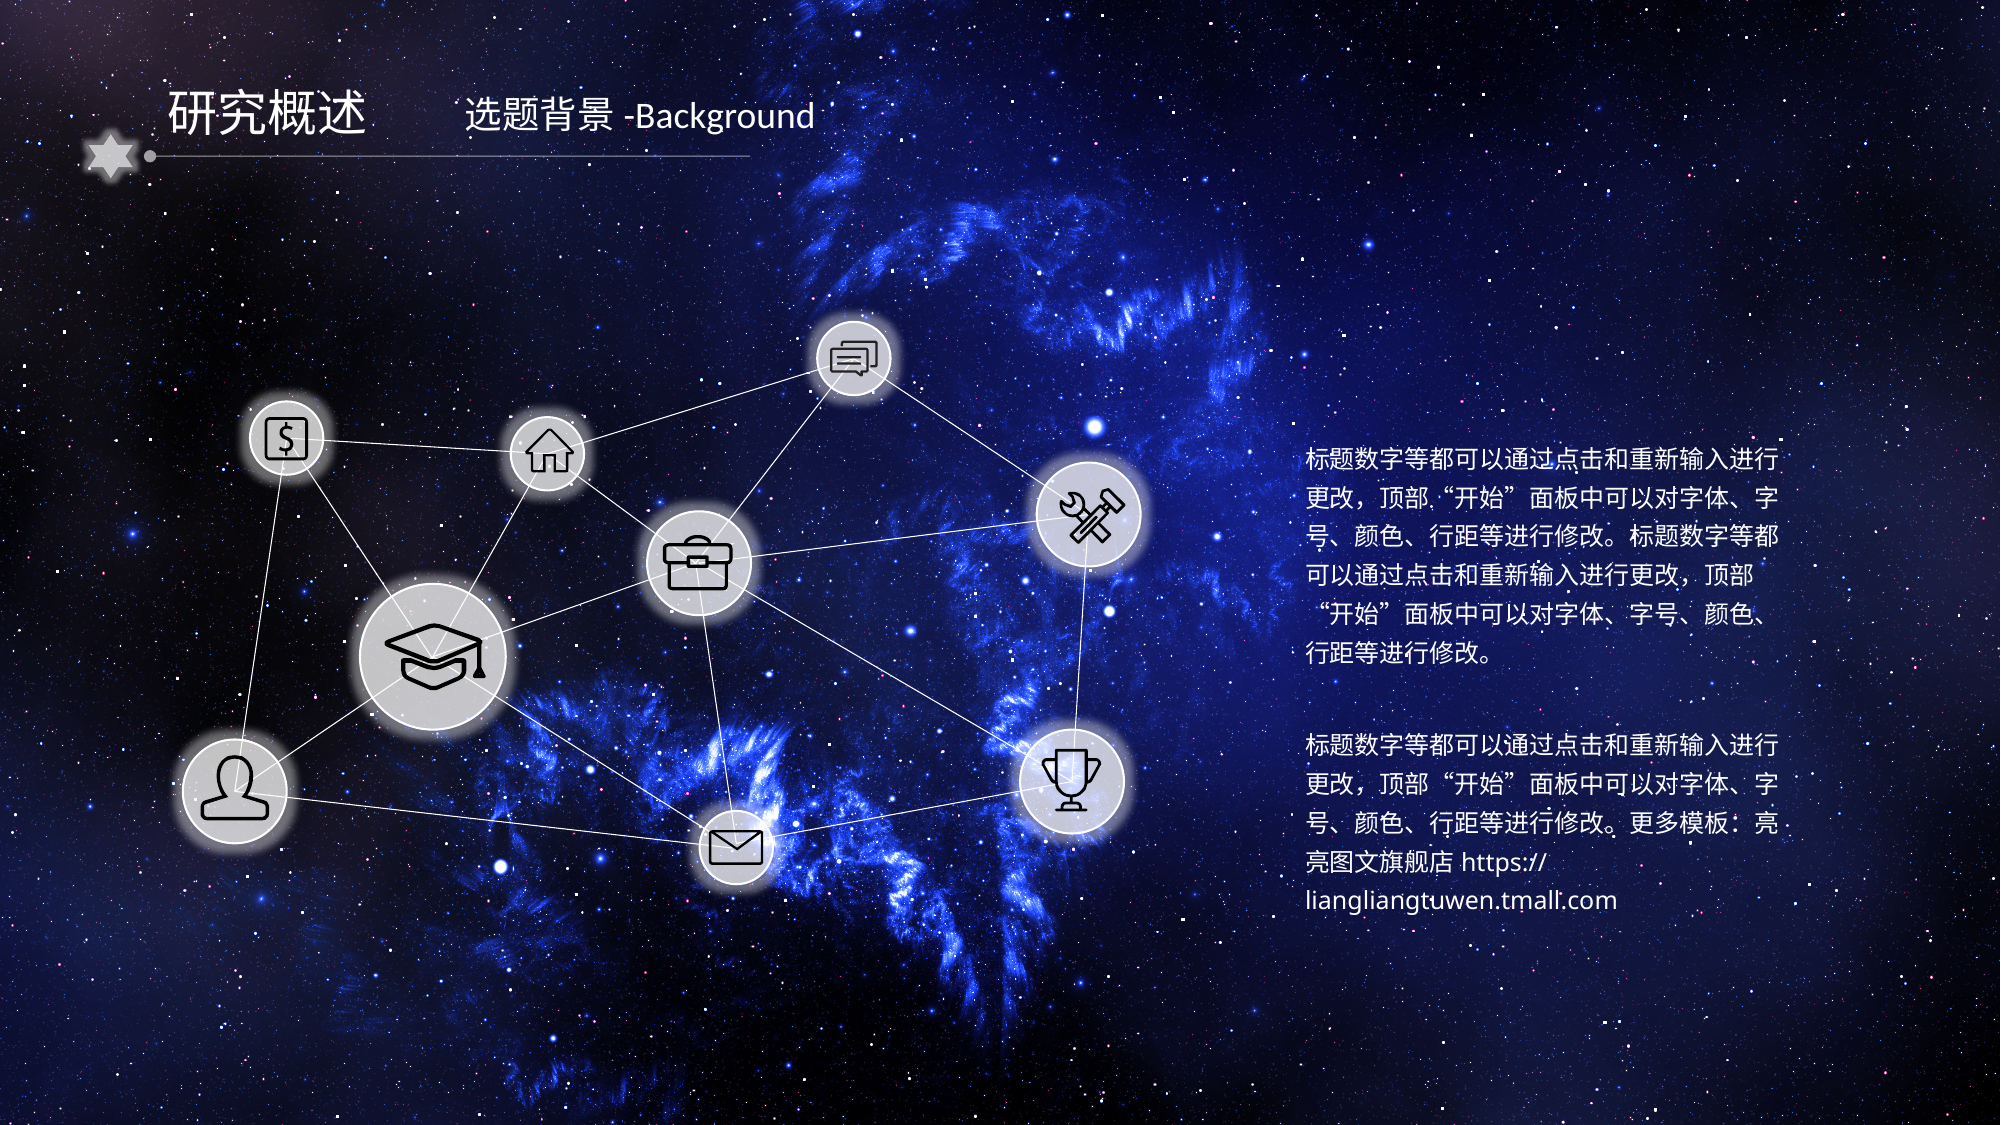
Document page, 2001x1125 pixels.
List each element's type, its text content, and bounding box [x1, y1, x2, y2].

text_box 标题数字等都可以通过点击和重新输入进行更改，顶部“开始”面板中可以对字体、字号、颜色、行距等进行修改。标题数字等都可以通过点击和重新输入进行更改，顶部“开始”面板中可以对字体、字号、颜色、行距等进行修改。 [1293, 428, 1797, 713]
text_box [286, 438, 433, 659]
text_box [830, 340, 878, 377]
picture [0, 0, 2000, 1125]
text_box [384, 623, 486, 691]
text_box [234, 791, 733, 849]
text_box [695, 564, 699, 656]
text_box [432, 563, 695, 656]
list 研究概述 [153, 80, 408, 150]
text_box [1073, 731, 1126, 835]
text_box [1073, 564, 1089, 782]
text_box [1073, 758, 1102, 798]
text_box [699, 514, 1089, 564]
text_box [234, 438, 287, 791]
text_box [287, 659, 432, 791]
text_box [708, 844, 764, 865]
list 选题背景-Background [450, 88, 921, 150]
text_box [736, 782, 1073, 844]
text_box [181, 738, 234, 845]
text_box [432, 453, 547, 563]
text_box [1059, 488, 1126, 544]
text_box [699, 563, 1073, 782]
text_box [264, 417, 309, 461]
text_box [433, 438, 547, 453]
text_box 标题数字等都可以通过点击和重新输入进行更改，顶部“开始”面板中可以对字体、字号、颜色、行距等进行修改。更多模板：亮亮图文旗舰店https://liangliangtuwen.tmall.com [1293, 714, 1797, 921]
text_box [547, 453, 696, 564]
text_box [1089, 461, 1142, 568]
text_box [695, 358, 854, 564]
text_box [1073, 801, 1088, 812]
text_box [200, 755, 234, 821]
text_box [854, 358, 1089, 514]
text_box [432, 656, 735, 848]
text_box [698, 844, 774, 886]
text_box [248, 400, 325, 438]
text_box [547, 358, 695, 453]
text_box [538, 429, 547, 438]
text_box [816, 320, 892, 358]
text_box [513, 416, 547, 438]
